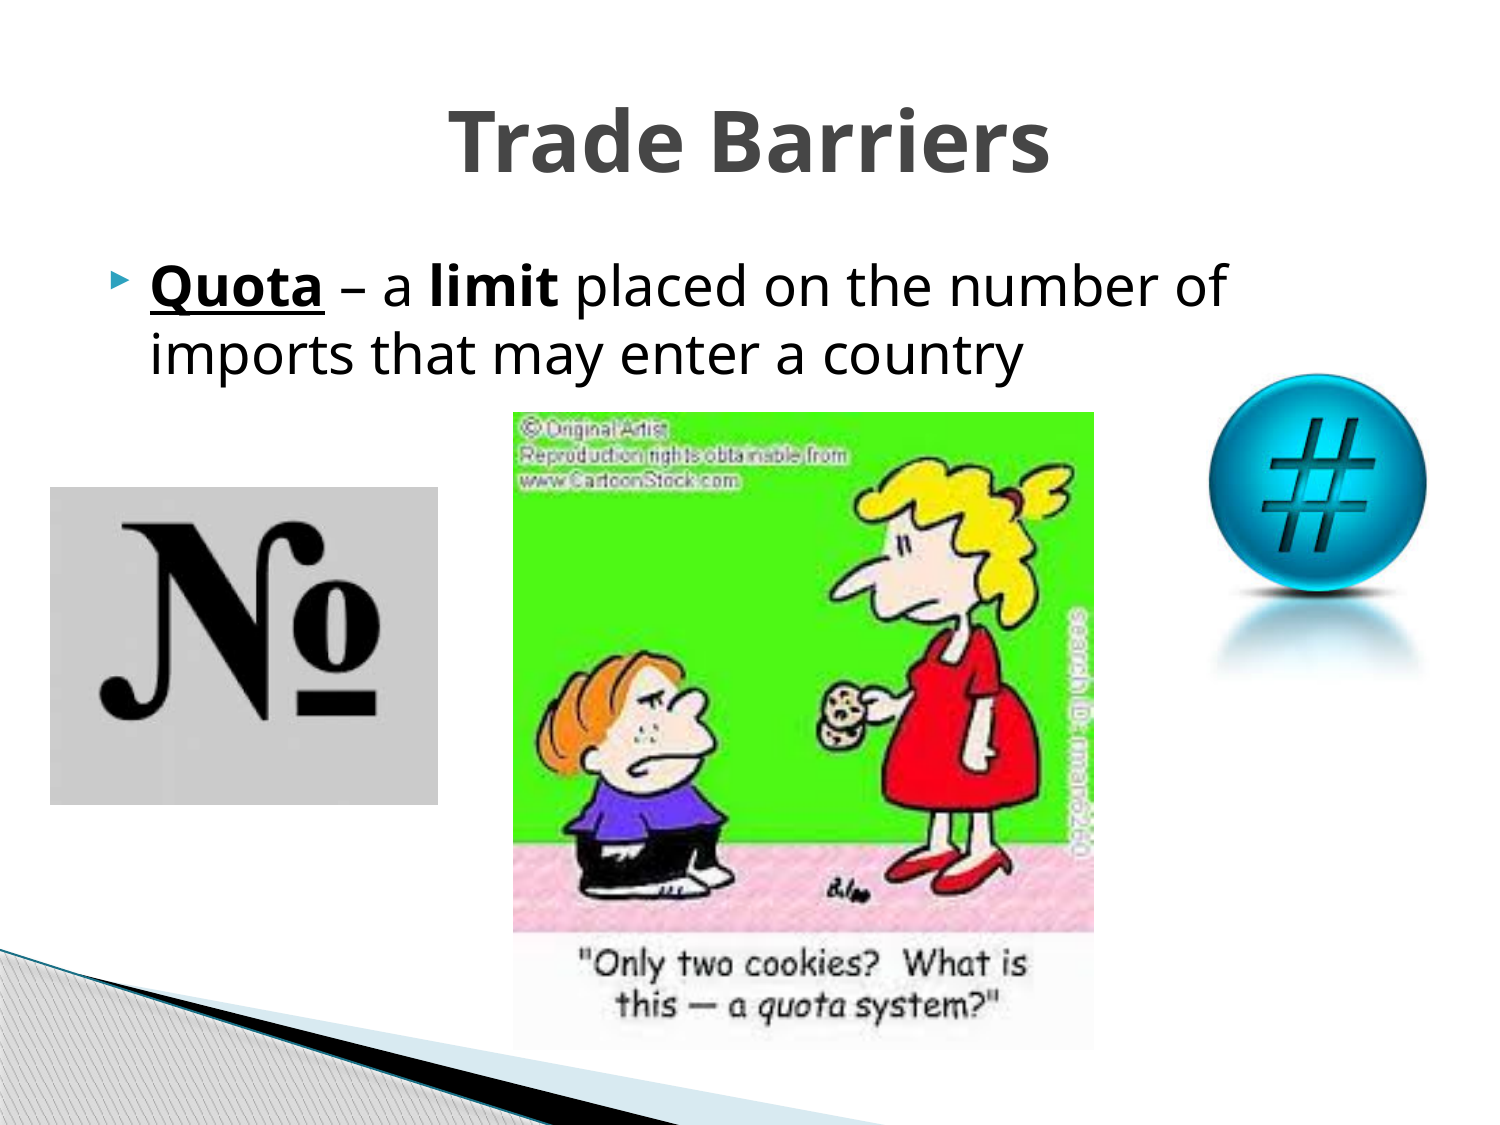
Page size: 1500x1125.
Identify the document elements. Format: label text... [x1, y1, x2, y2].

list Quota – a limit placed on the number of imports that may enter a country [75, 243, 1425, 986]
picture [1173, 362, 1463, 701]
picture [49, 487, 438, 805]
picture [512, 412, 1094, 1051]
title Trade Barriers [75, 45, 1425, 233]
